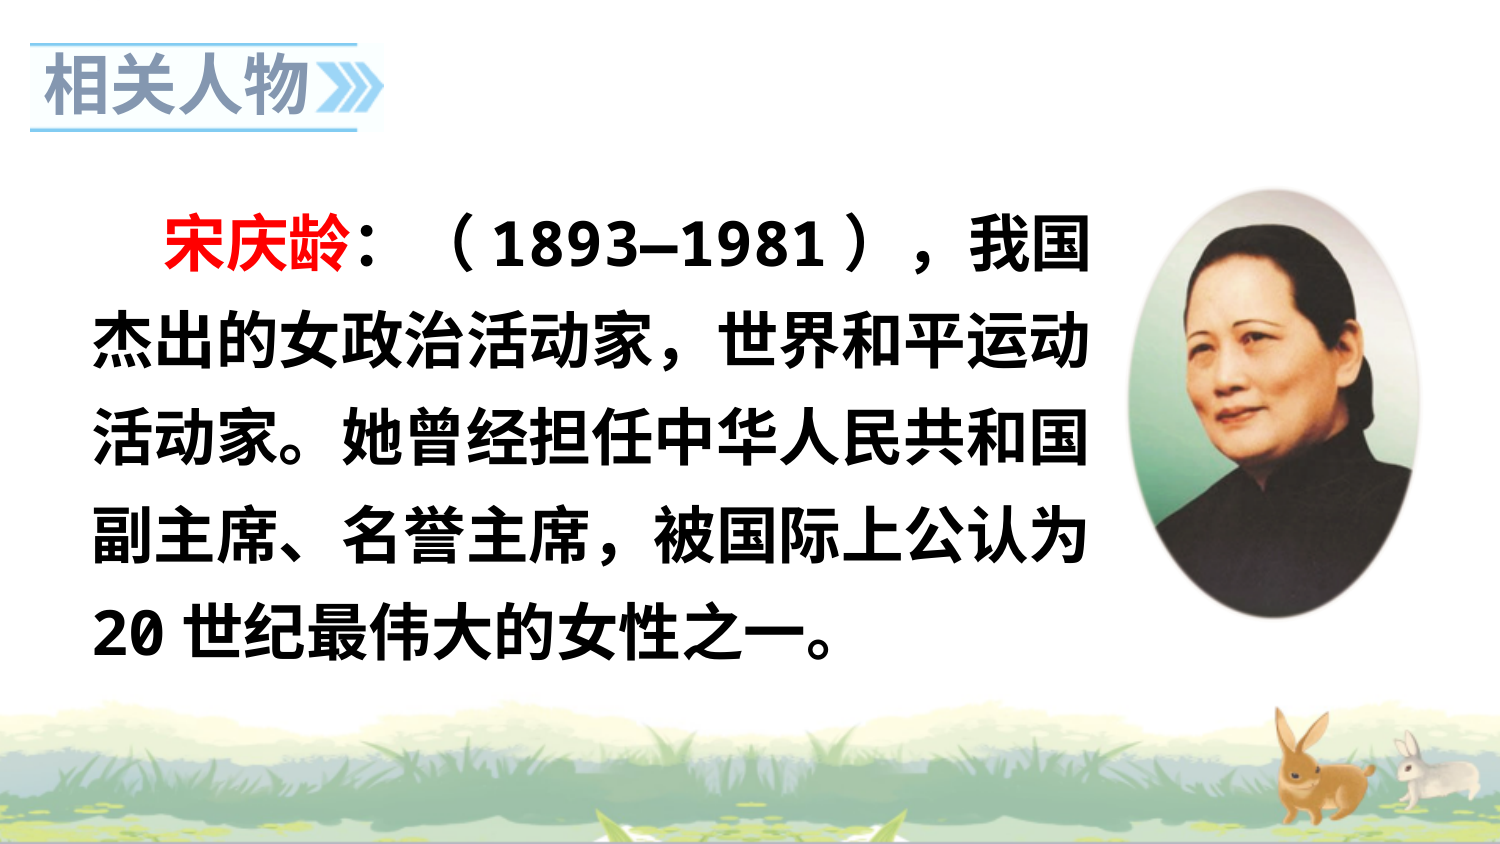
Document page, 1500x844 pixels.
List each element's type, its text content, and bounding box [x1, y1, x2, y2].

text_box 宋庆龄：（1893—1981），我国杰出的女政治活动家，世界和平运动活动家。她曾经担任中华人民共和国副主席、名誉主席，被国际上公认为20世纪最伟大的女性之一。 [76, 173, 1128, 676]
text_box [17, 35, 384, 132]
picture [0, 0, 1500, 844]
